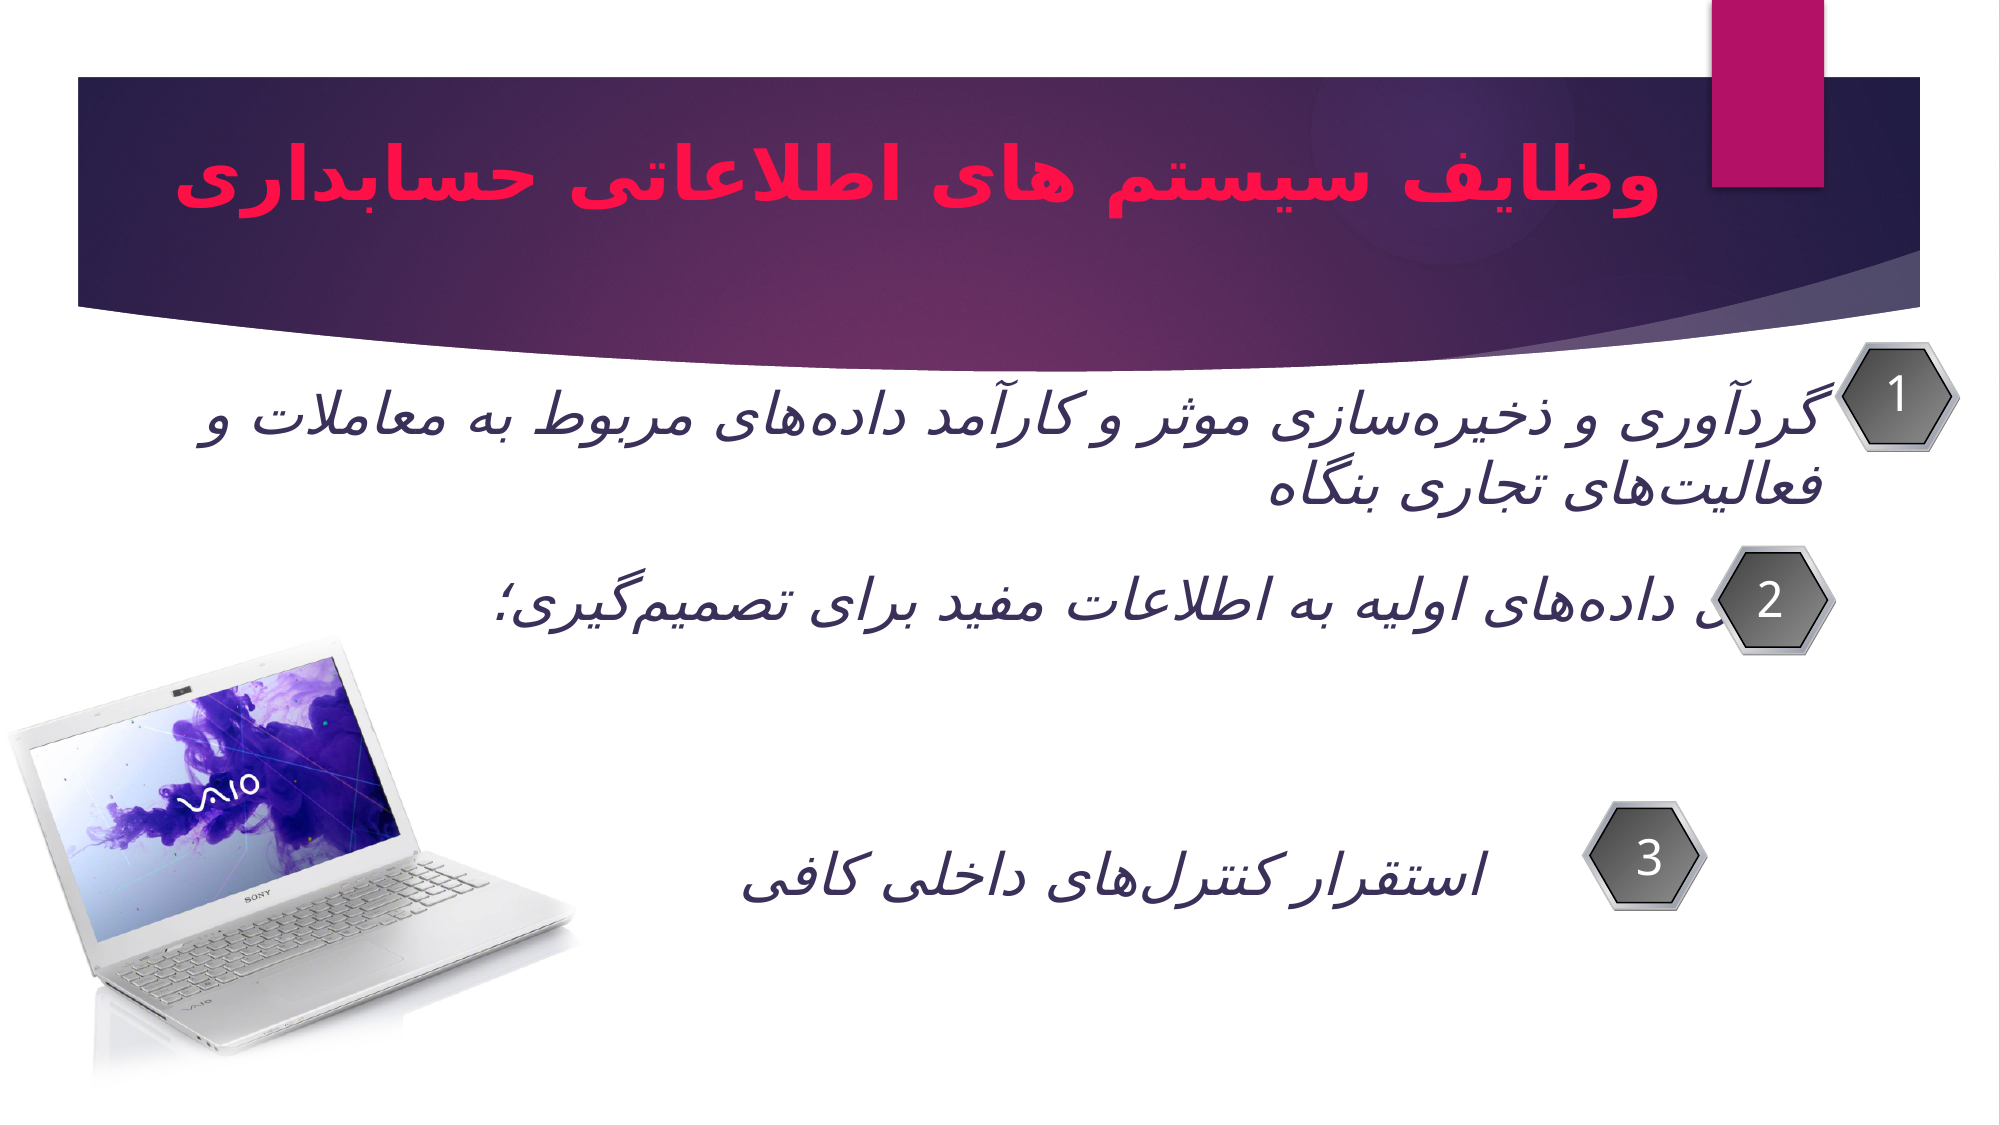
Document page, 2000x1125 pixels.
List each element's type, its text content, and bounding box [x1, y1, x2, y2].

picture [14, 631, 572, 1056]
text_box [1834, 342, 1961, 453]
title وظایف سیستم های اطلاعاتی حسابداری [12, 56, 1680, 286]
text_box استقرار کنترل‌های داخلی کافی [577, 829, 1498, 915]
text_box تبدیل داده‌های اولیه به اطلاعات مفید برای تصمیم‌گیری؛ [475, 554, 1705, 640]
text_box گردآوری و ذخیره‌سازی موثر و کارآمد داده‌های مربوط به معاملات و فعالیت‌های تجاری بنگاه [101, 368, 1837, 524]
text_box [1582, 801, 1708, 912]
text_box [1711, 546, 1837, 656]
